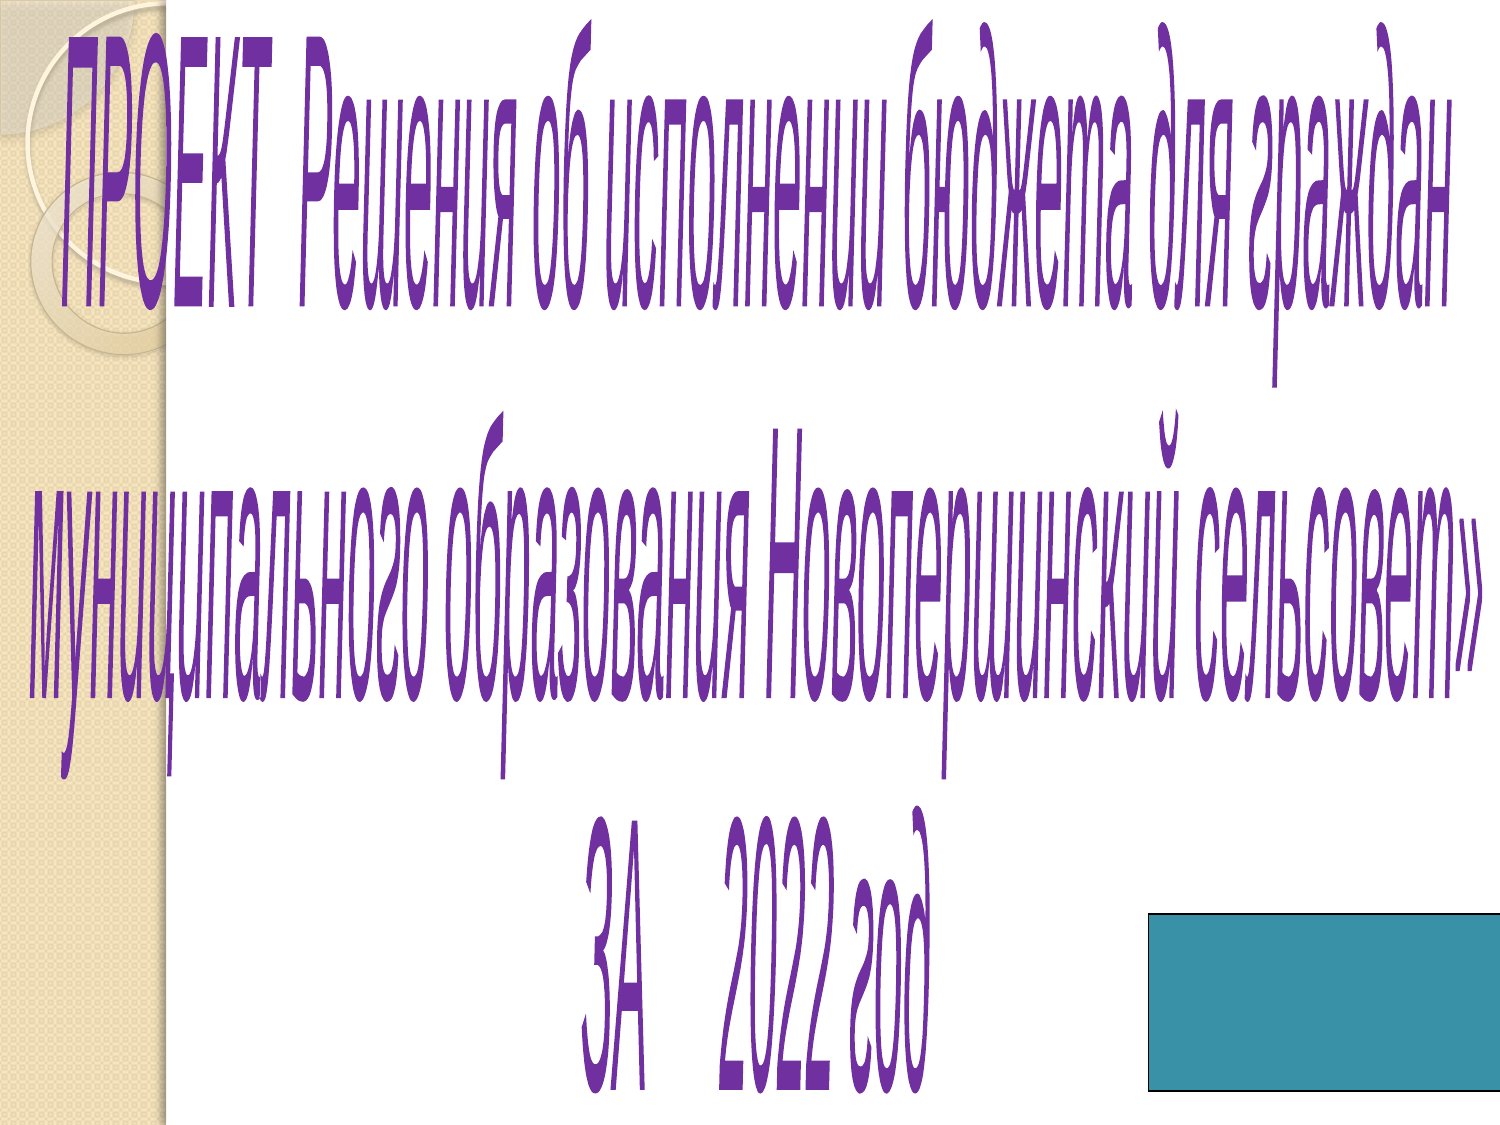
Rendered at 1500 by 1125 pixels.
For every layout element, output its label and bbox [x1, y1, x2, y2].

text_box [1148, 914, 1500, 1092]
